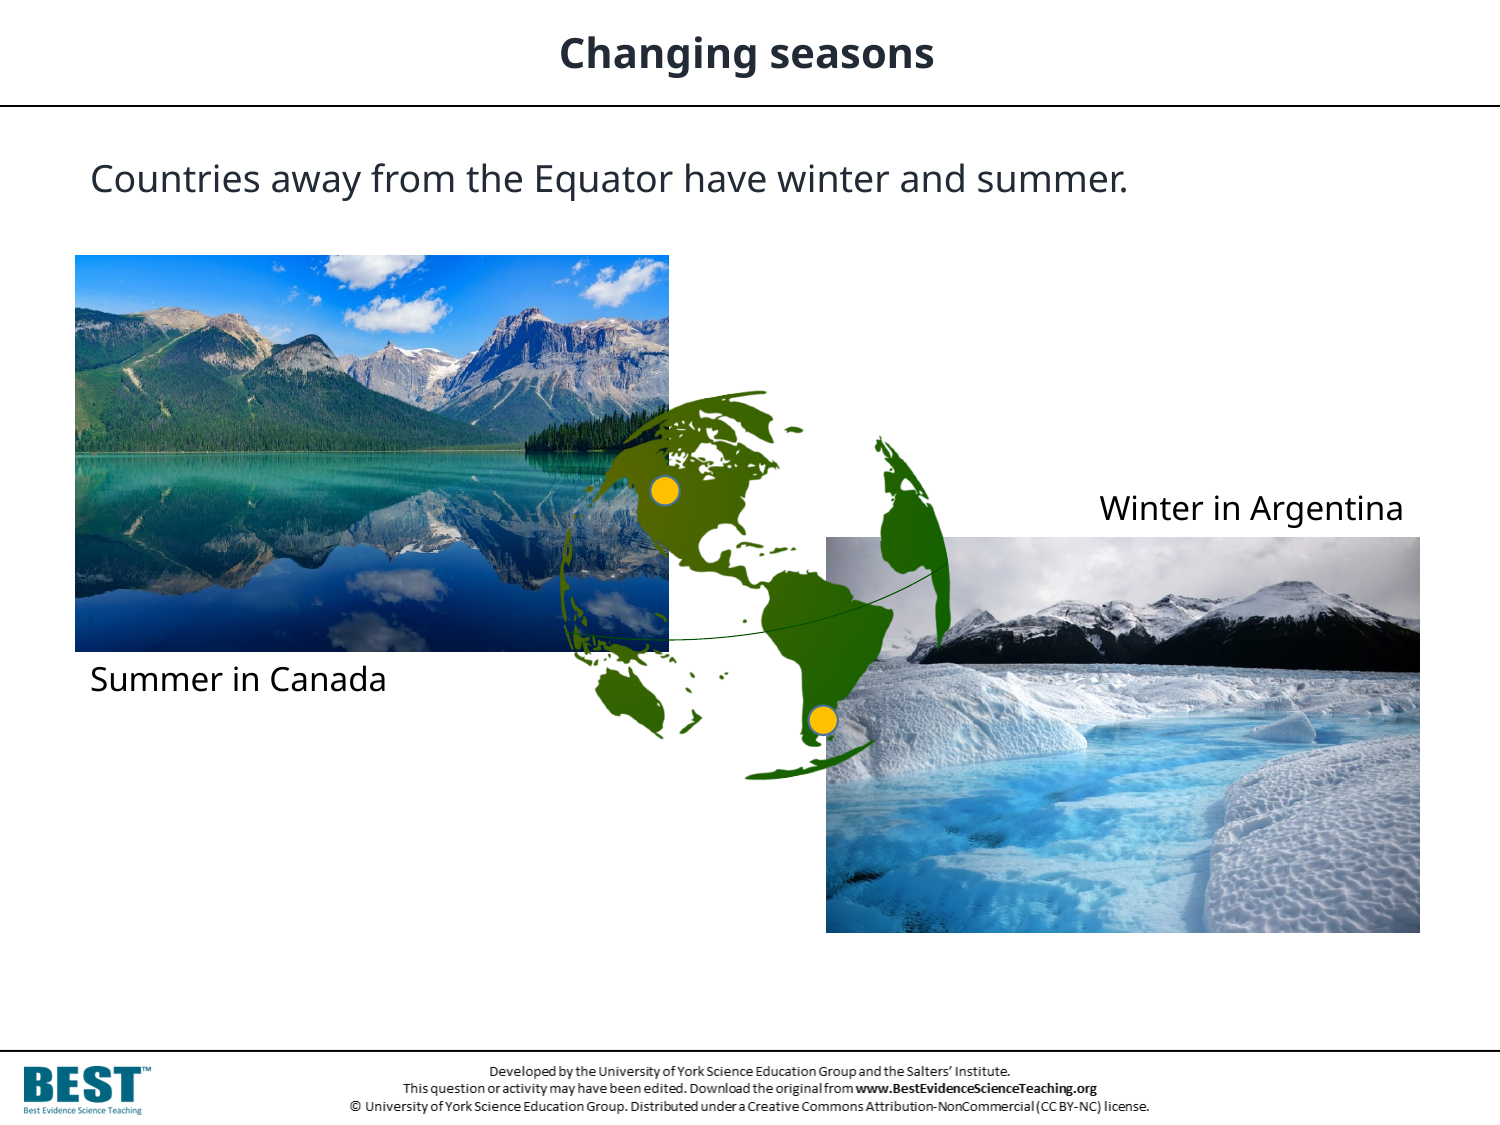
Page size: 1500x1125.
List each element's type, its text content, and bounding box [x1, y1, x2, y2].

text_box Changing seasons [23, 4, 1471, 99]
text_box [74, 164, 1420, 933]
picture [0, 105, 1500, 1125]
